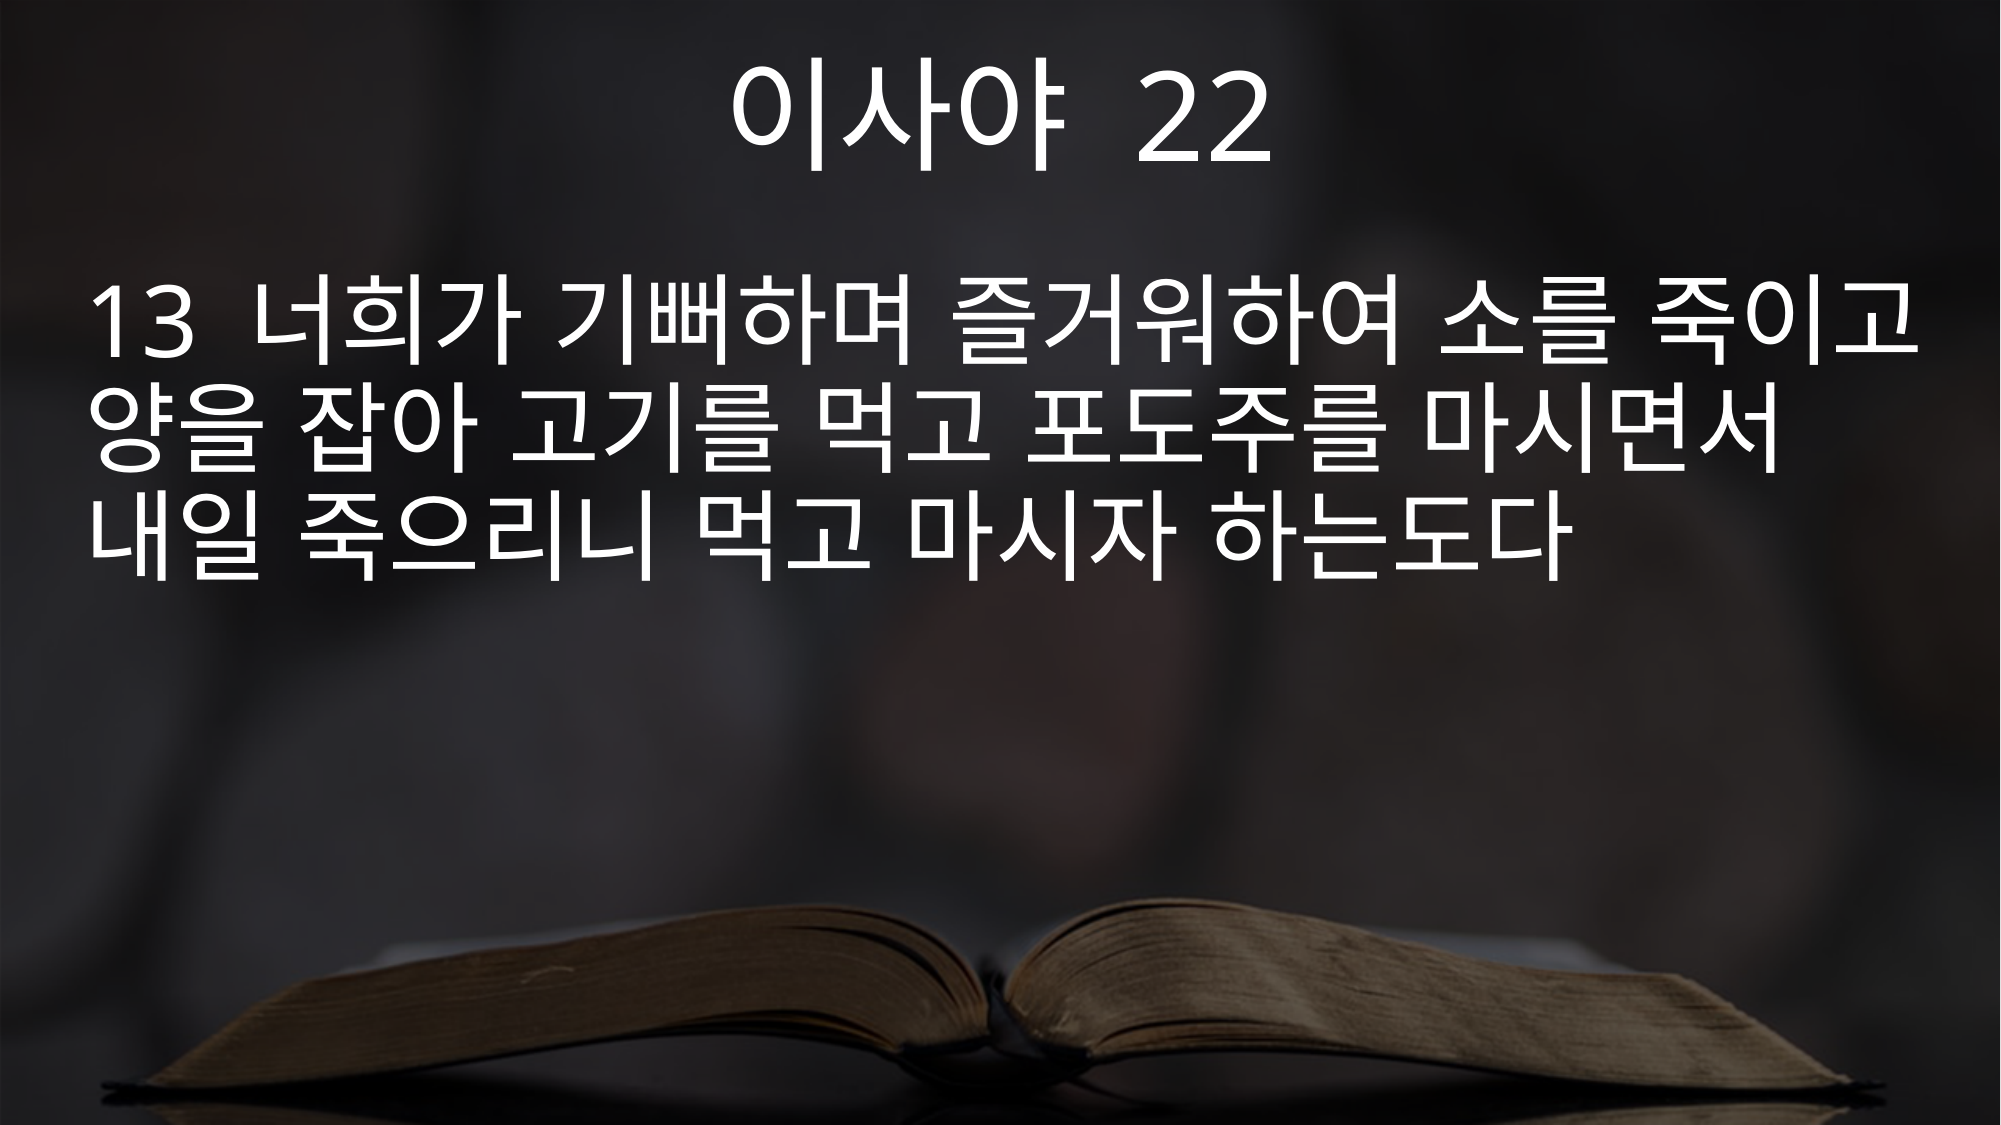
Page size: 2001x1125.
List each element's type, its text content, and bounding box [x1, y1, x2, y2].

list 13 너희가 기뻐하며 즐거워하여 소를 죽이고 양을 잡아 고기를 먹고 포도주를 마시면서 내일 죽으리니 먹고 마시자 하는도다 [69, 263, 1953, 423]
footer 이사야 22 [0, 32, 2000, 192]
picture [0, 0, 2001, 1125]
